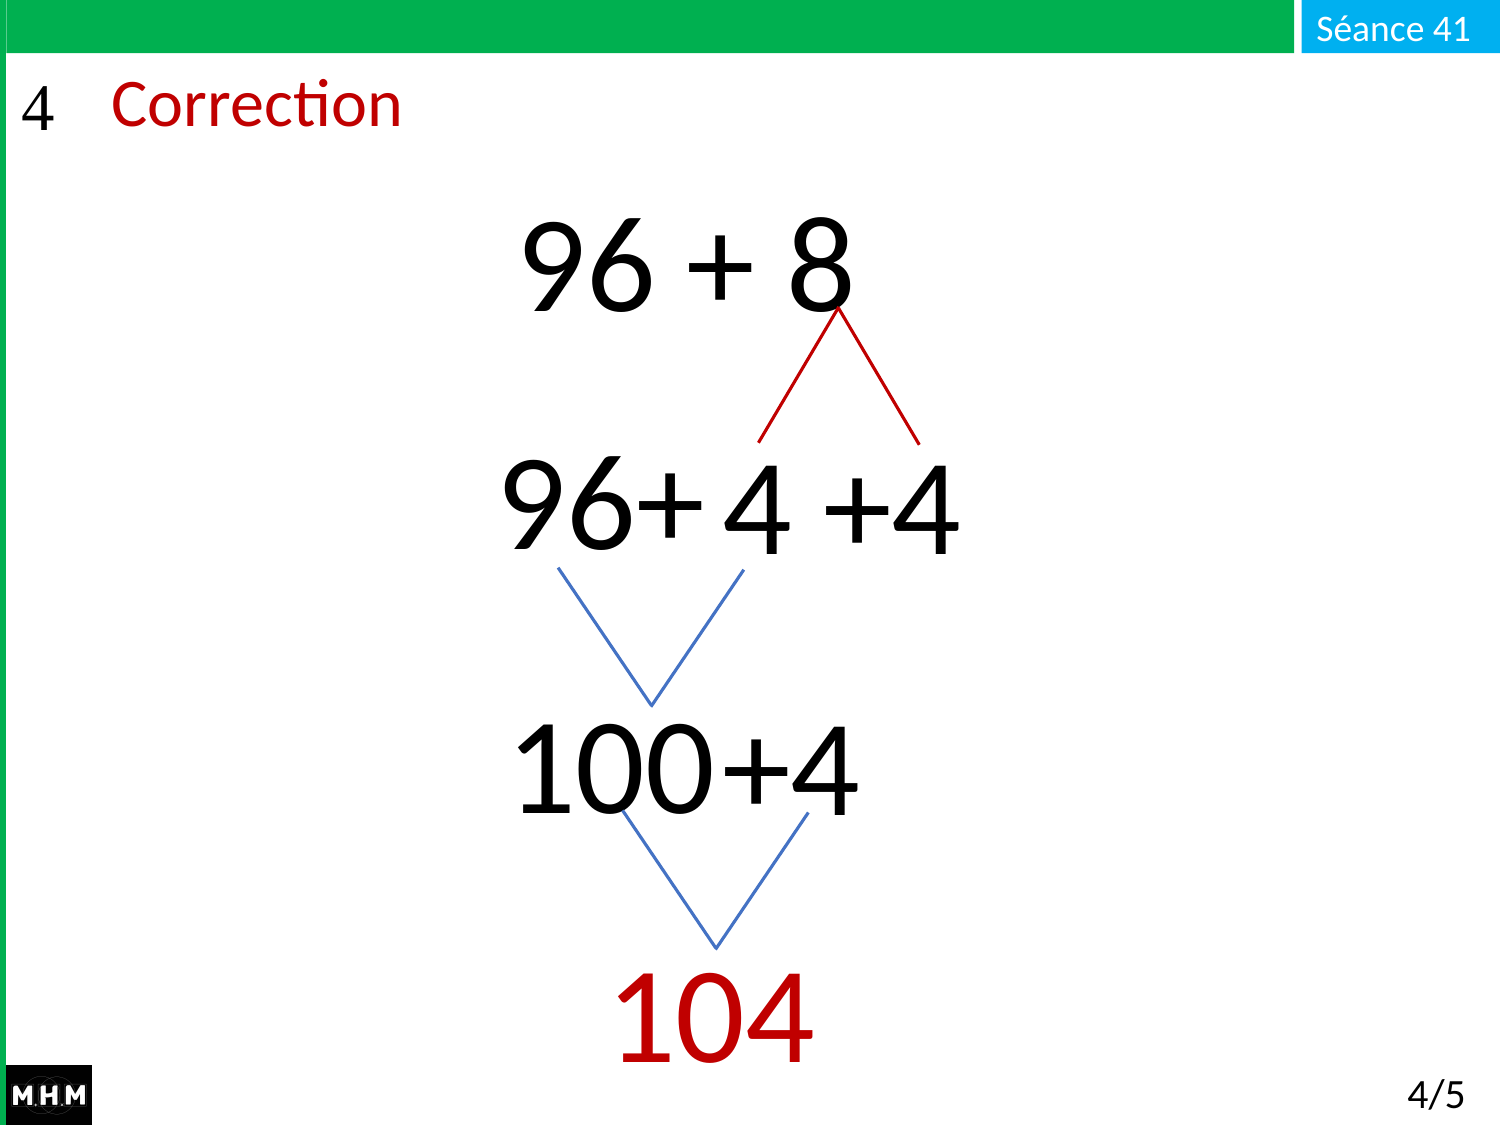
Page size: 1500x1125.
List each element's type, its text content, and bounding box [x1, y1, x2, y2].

picture [6, 1065, 92, 1125]
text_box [558, 567, 744, 707]
title Correction [96, 60, 1391, 150]
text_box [622, 810, 809, 950]
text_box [758, 306, 920, 445]
text_box 96 + 8 [480, 166, 924, 346]
text_box 100 [491, 669, 707, 849]
text_box 96+ [482, 404, 766, 585]
text_box 4 +4 [744, 409, 1171, 590]
text_box +4 [707, 670, 981, 850]
list 4/5 [1373, 1064, 1500, 1125]
text_box 104 [591, 918, 857, 1098]
